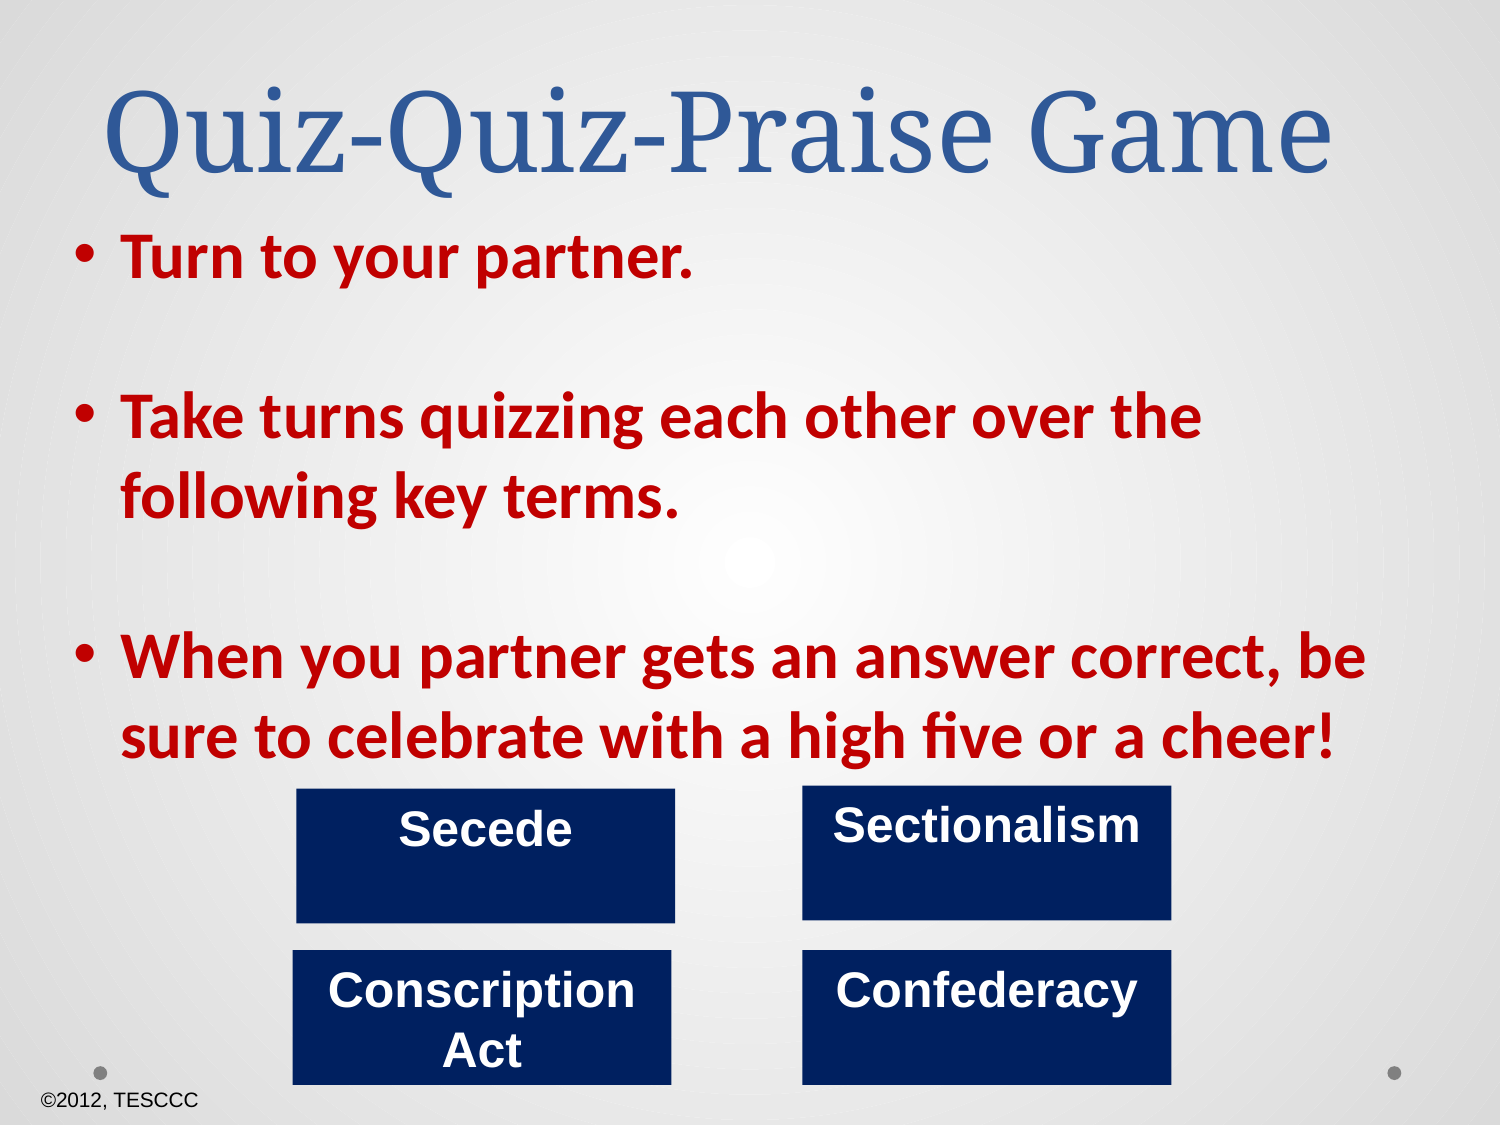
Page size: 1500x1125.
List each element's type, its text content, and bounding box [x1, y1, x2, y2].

text_box Confederacy [802, 950, 1172, 1085]
text_box Turn to your partner. Take turns quizzing each other over the following key terms. When you partner gets an answer correct, be sure to celebrate with a high five or a cheer! [58, 204, 1468, 780]
text_box Secede [296, 788, 676, 924]
text_box ©2012, TESCCC [26, 1079, 364, 1119]
text_box Conscription Act [292, 950, 672, 1085]
text_box Sectionalism [802, 785, 1172, 921]
title Quiz-Quiz-Praise Game [58, 27, 1409, 203]
